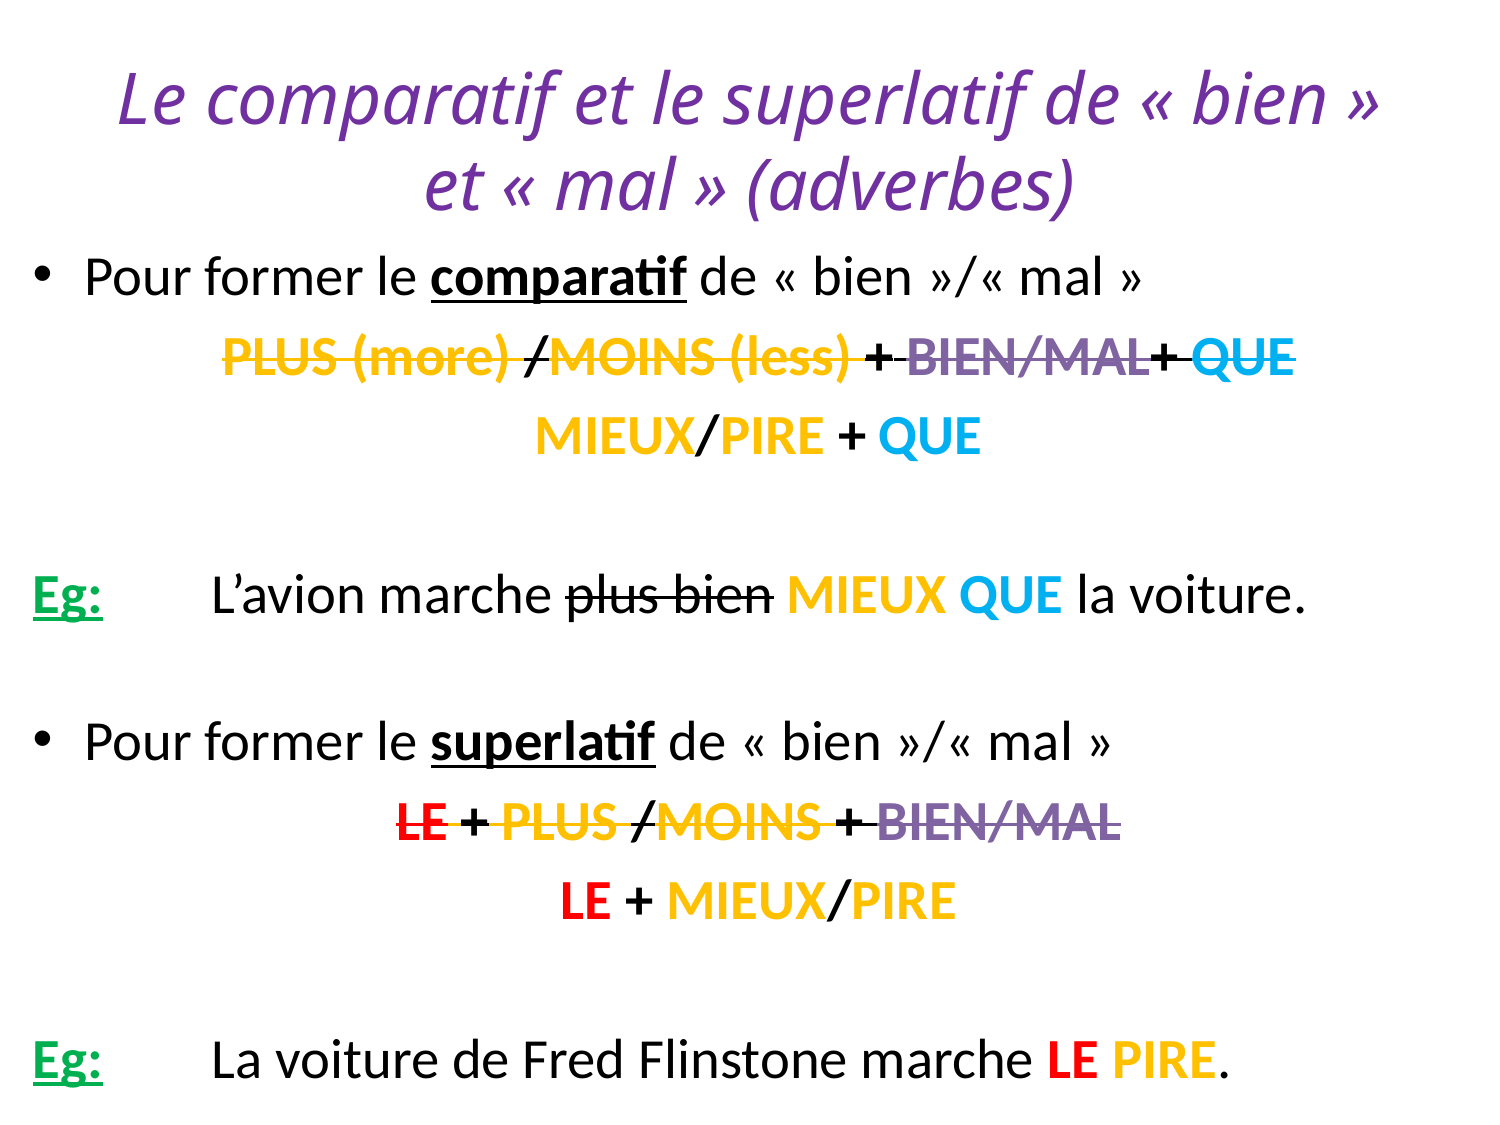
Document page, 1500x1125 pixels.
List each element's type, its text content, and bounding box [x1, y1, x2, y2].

title Le comparatif et le superlatif de « bien » et « mal » (adverbes) [75, 45, 1425, 231]
list Pour former le comparatif de « bien »/« mal » PLUS (more) /MOINS (less) + BIEN/MAL+ QUE MIEUX/PIRE + QUE Eg: L’avion marche plus bien MIEUX QUE la voiture. Pour former le superlatif de « bien »/« mal » LE + PLUS /MOINS + BIEN/MAL LE + MIEUX/PIRE Eg: La voiture de Fred Flinstone marche LE PIRE. [17, 231, 1500, 1106]
